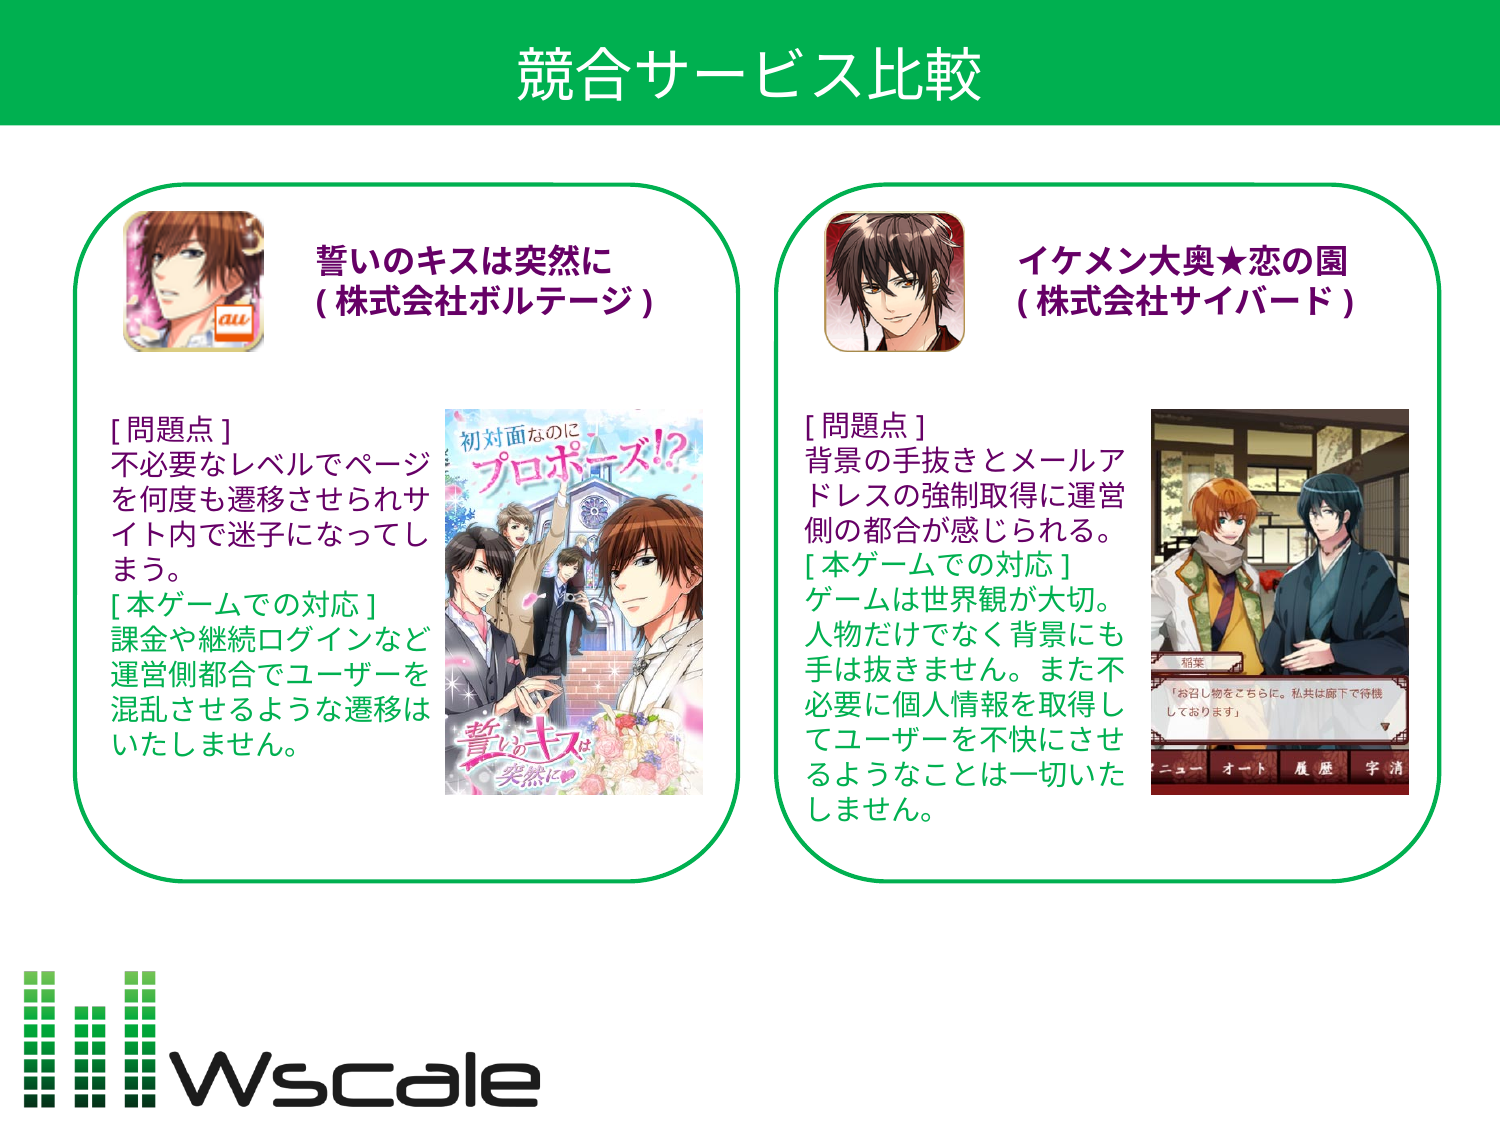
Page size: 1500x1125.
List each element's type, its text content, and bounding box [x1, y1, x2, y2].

picture [122, 211, 264, 352]
text_box [72, 182, 741, 884]
text_box [問題点] 不必要なレベルでページを何度も遷移させられサイト内で迷子になってしまう。 [本ゲームでの対応] 課金や継続ログインなど運営側都合でユーザーを混乱させるような遷移はいたしません。 [95, 409, 443, 764]
text_box [問題点] 背景の手抜きとメールアドレスの強制取得に運営側の都合が感じられる。 [本ゲームでの対応] ゲームは世界観が大切。人物だけでなく背景にも手は抜きません。また不必要に個人情報を取得してユーザーを不快にさせるようなことは一切いたしません。 [789, 387, 1154, 846]
text_box 誓いのキスは突然に (株式会社ボルテージ) [301, 233, 680, 327]
picture [445, 408, 703, 795]
picture [823, 211, 965, 352]
text_box 競合サービス比較 [74, 30, 1425, 117]
picture [0, 954, 561, 1125]
picture [1151, 408, 1410, 796]
text_box [773, 182, 1442, 884]
text_box イケメン大奥★恋の園(株式会社サイバード) [1002, 233, 1381, 327]
